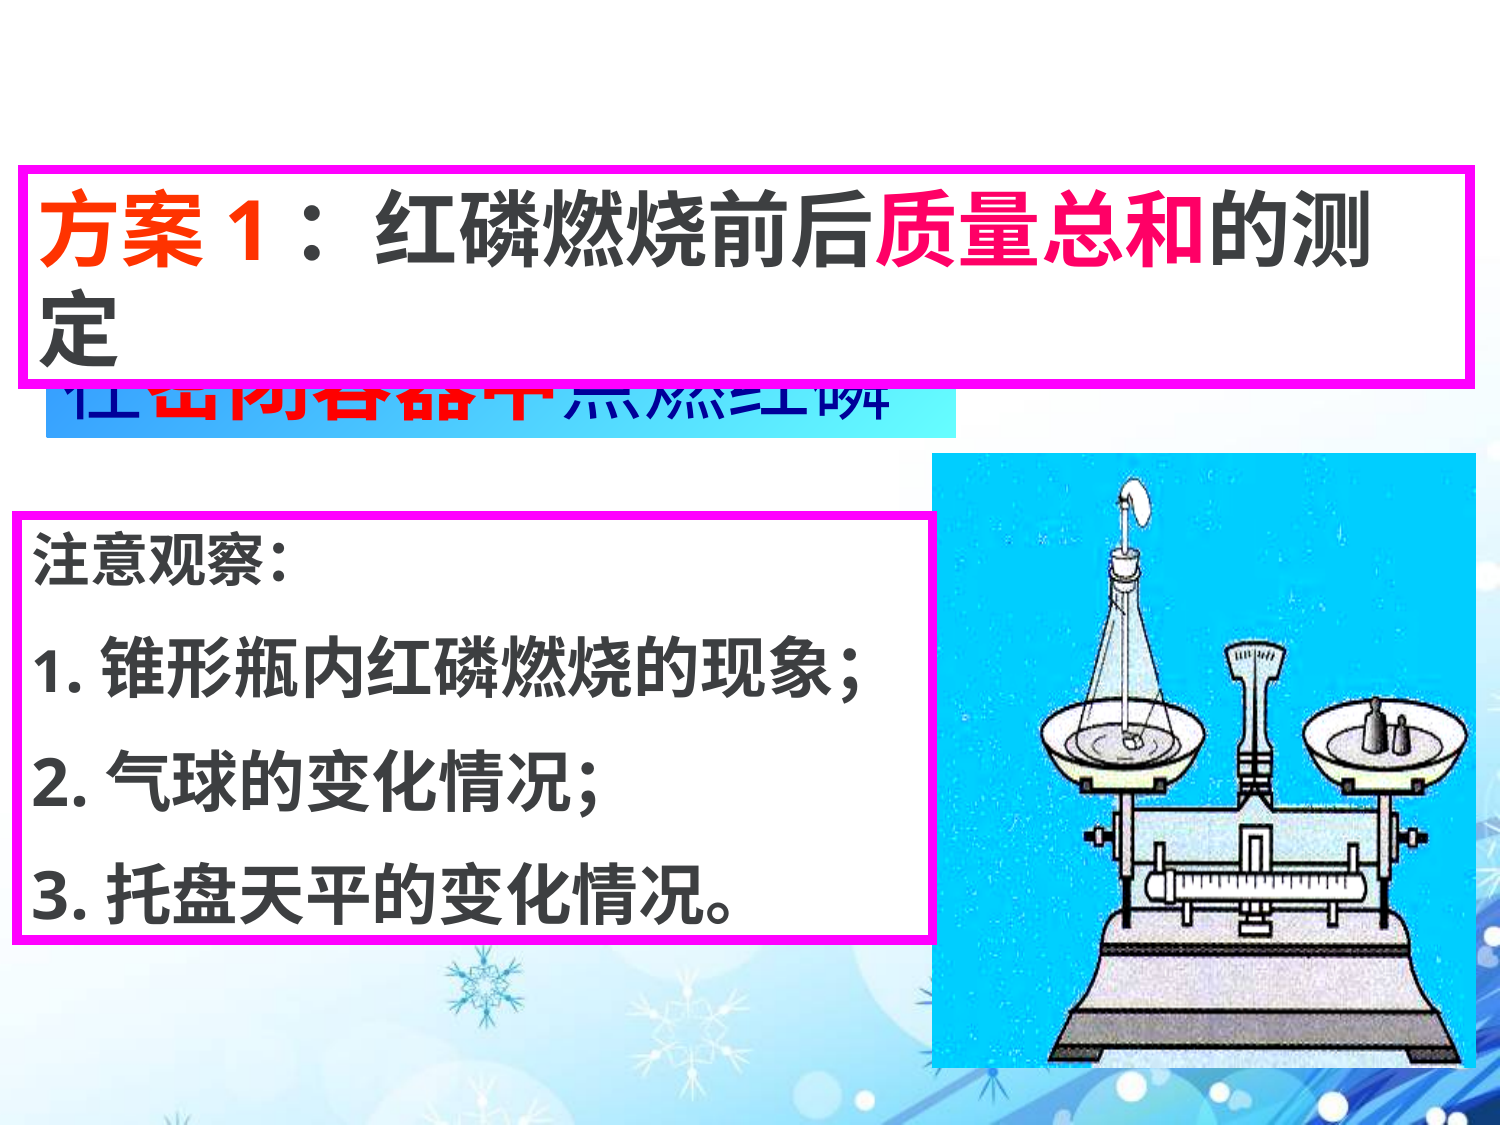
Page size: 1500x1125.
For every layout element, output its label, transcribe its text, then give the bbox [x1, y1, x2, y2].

text_box [247, 417, 980, 478]
text_box 方案1：红磷燃烧前后质量总和的测定 [23, 169, 1470, 385]
text_box 在密闭容器中点燃红磷 [46, 385, 956, 438]
picture [0, 13, 1500, 1125]
text_box 注意观察： 1.锥形瓶内红磷燃烧的现象； 2.气球的变化情况； 3.托盘天平的变化情况。 [17, 515, 927, 940]
